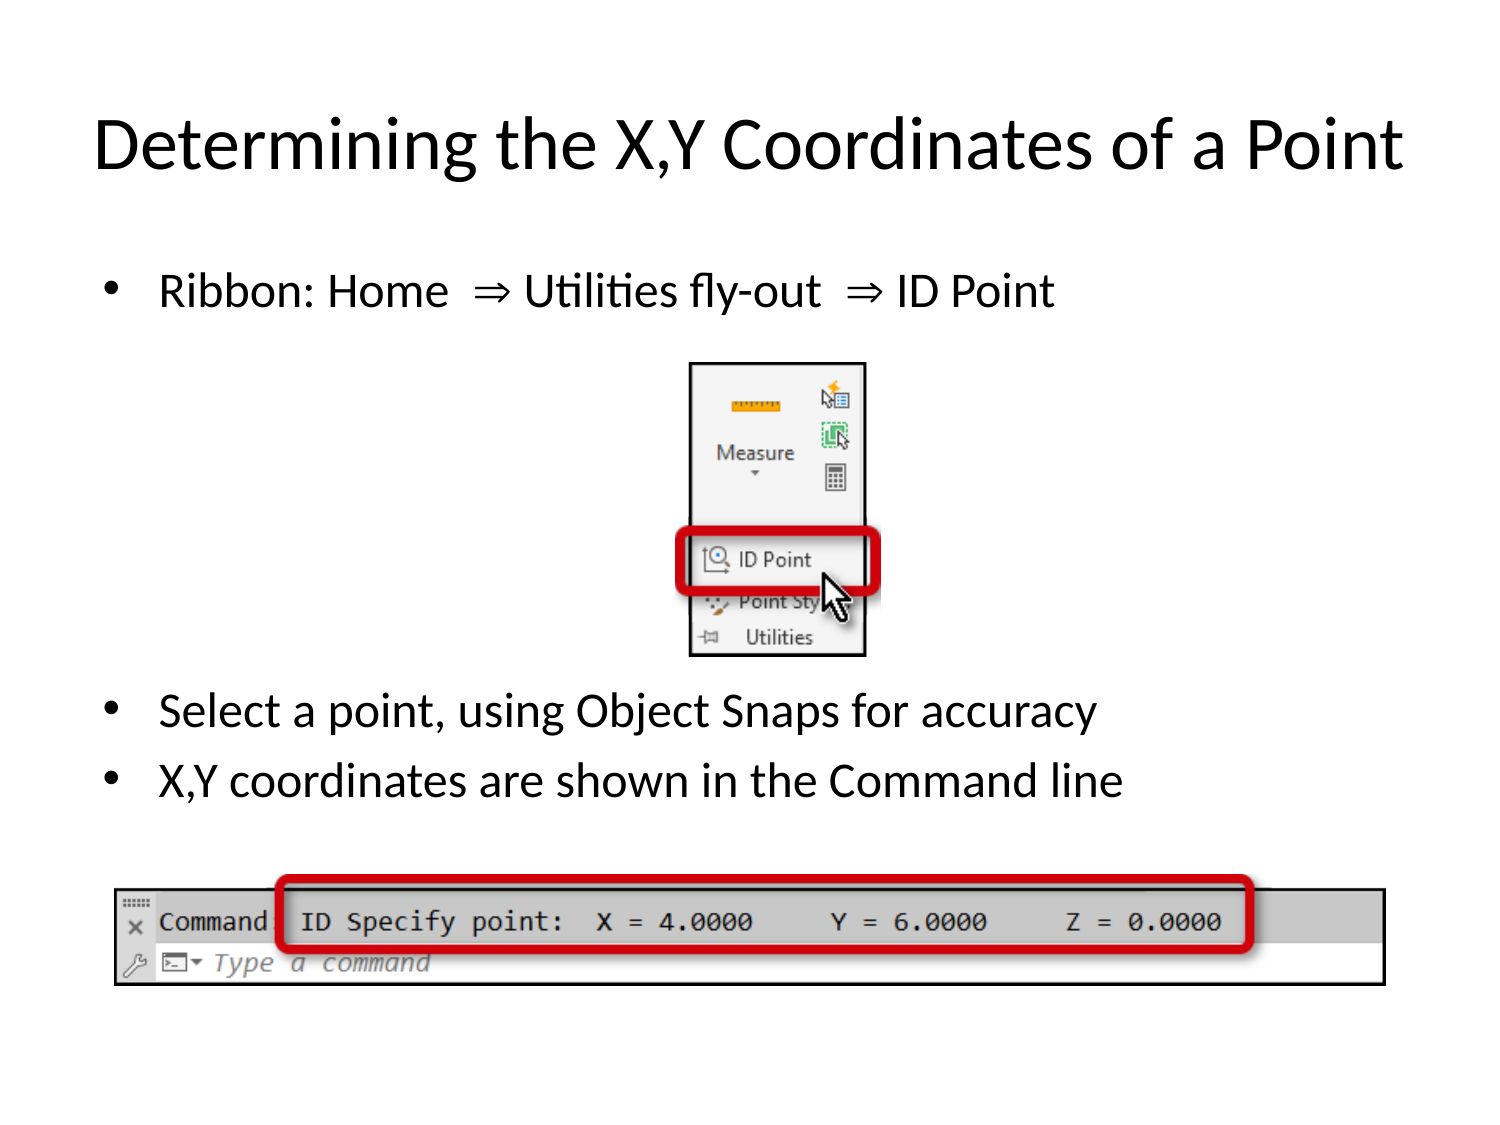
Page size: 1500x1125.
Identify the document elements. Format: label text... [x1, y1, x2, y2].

picture [113, 874, 1386, 987]
picture [675, 362, 881, 657]
list Ribbon: Home  Utilities fly-out  ID Point Select a point, using Object Snaps for accuracy X,Y coordinates are shown in the Command line [87, 249, 1213, 950]
title Determining the X,Y Coordinates of a Point [75, 45, 1425, 233]
